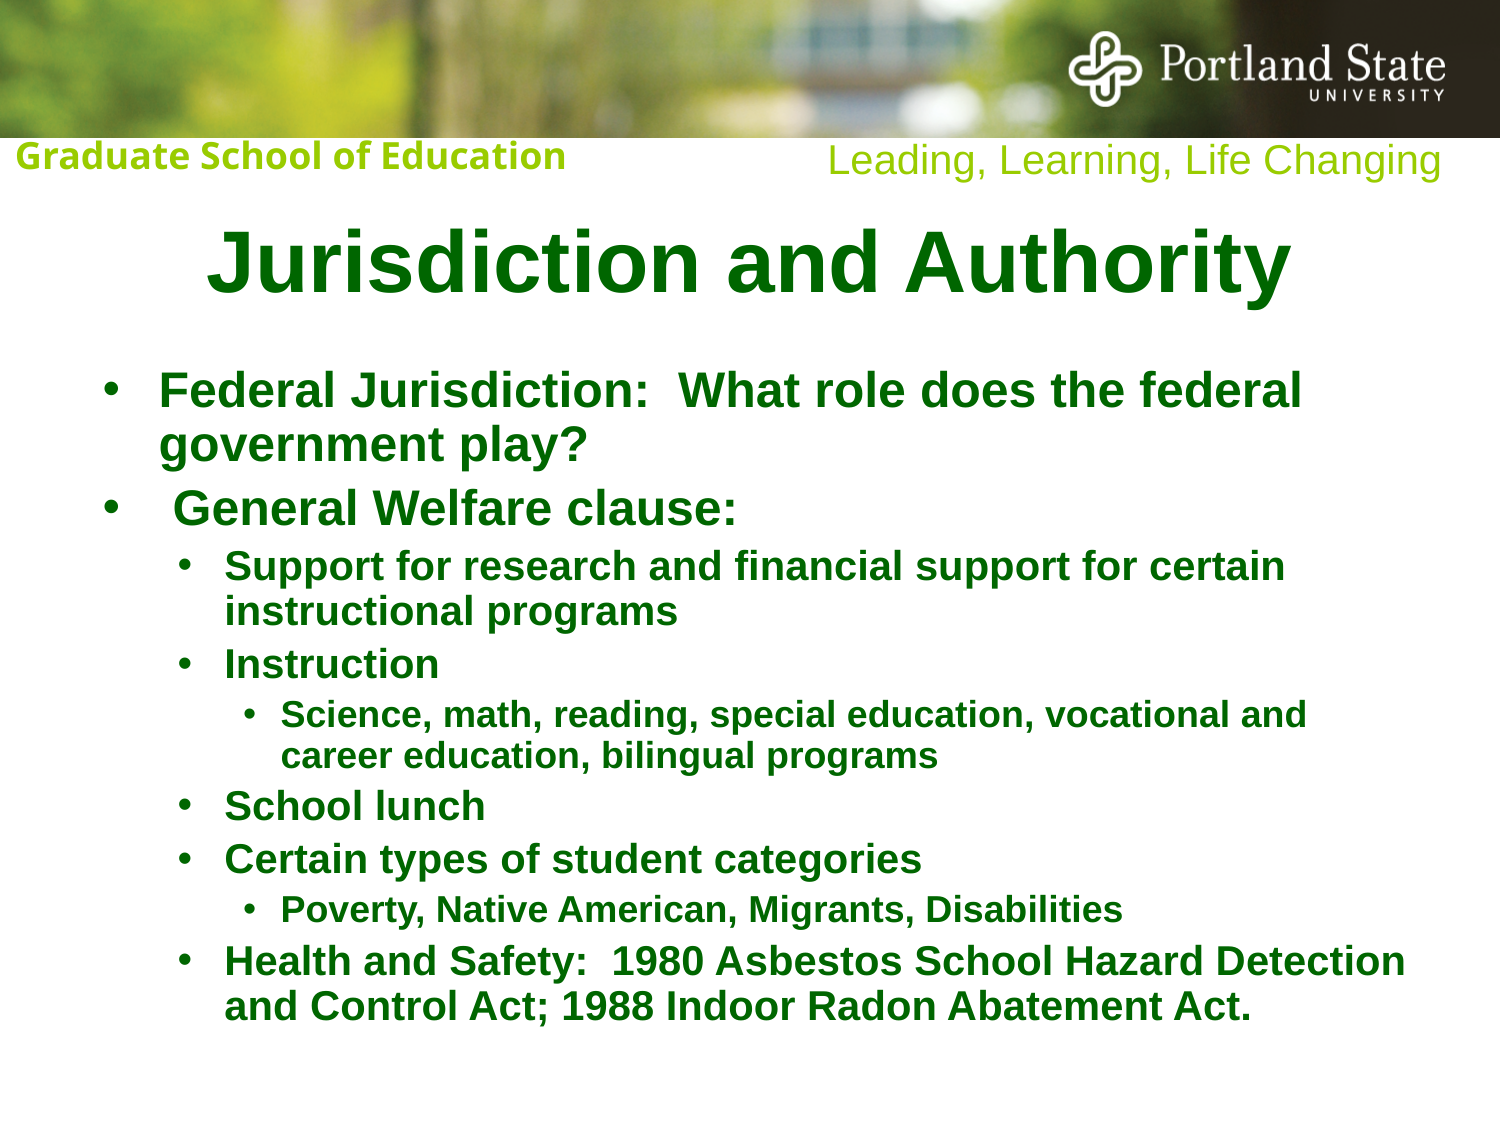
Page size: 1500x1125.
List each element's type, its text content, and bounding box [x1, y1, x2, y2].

title Jurisdiction and Authority [0, 215, 1500, 313]
list Federal Jurisdiction: What role does the federal government play? General Welfare clause: Support for research and financial support for certain instructional programs Instruction Science, math, reading, special education, vocational and career education, bilingual programs School lunch Certain types of student categories Poverty, Native American, Migrants, Disabilities Health and Safety: 1980 Asbestos School Hazard Detection and Control Act; 1988 Indoor Radon Abatement Act. [87, 356, 1438, 1113]
